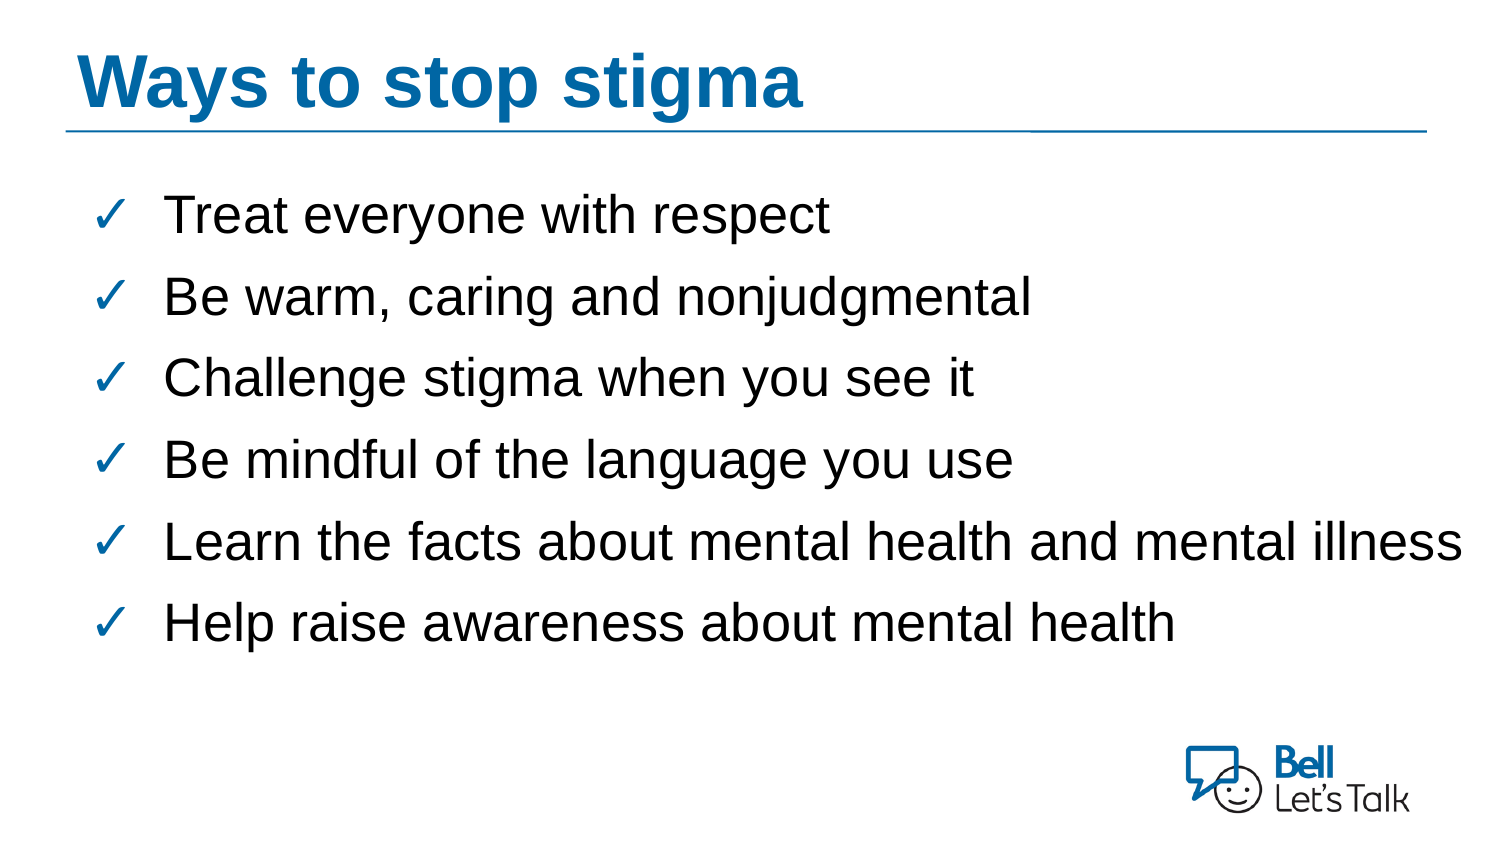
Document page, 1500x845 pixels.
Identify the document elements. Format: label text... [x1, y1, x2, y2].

picture [1185, 742, 1410, 814]
list Treat everyone with respect Be warm, caring and nonjudgmental Challenge stigma when you see it Be mindful of the language you use Learn the facts about mental health and mental illness Help raise awareness about mental health [73, 172, 1500, 736]
title Ways to stop stigma [62, 15, 1433, 123]
